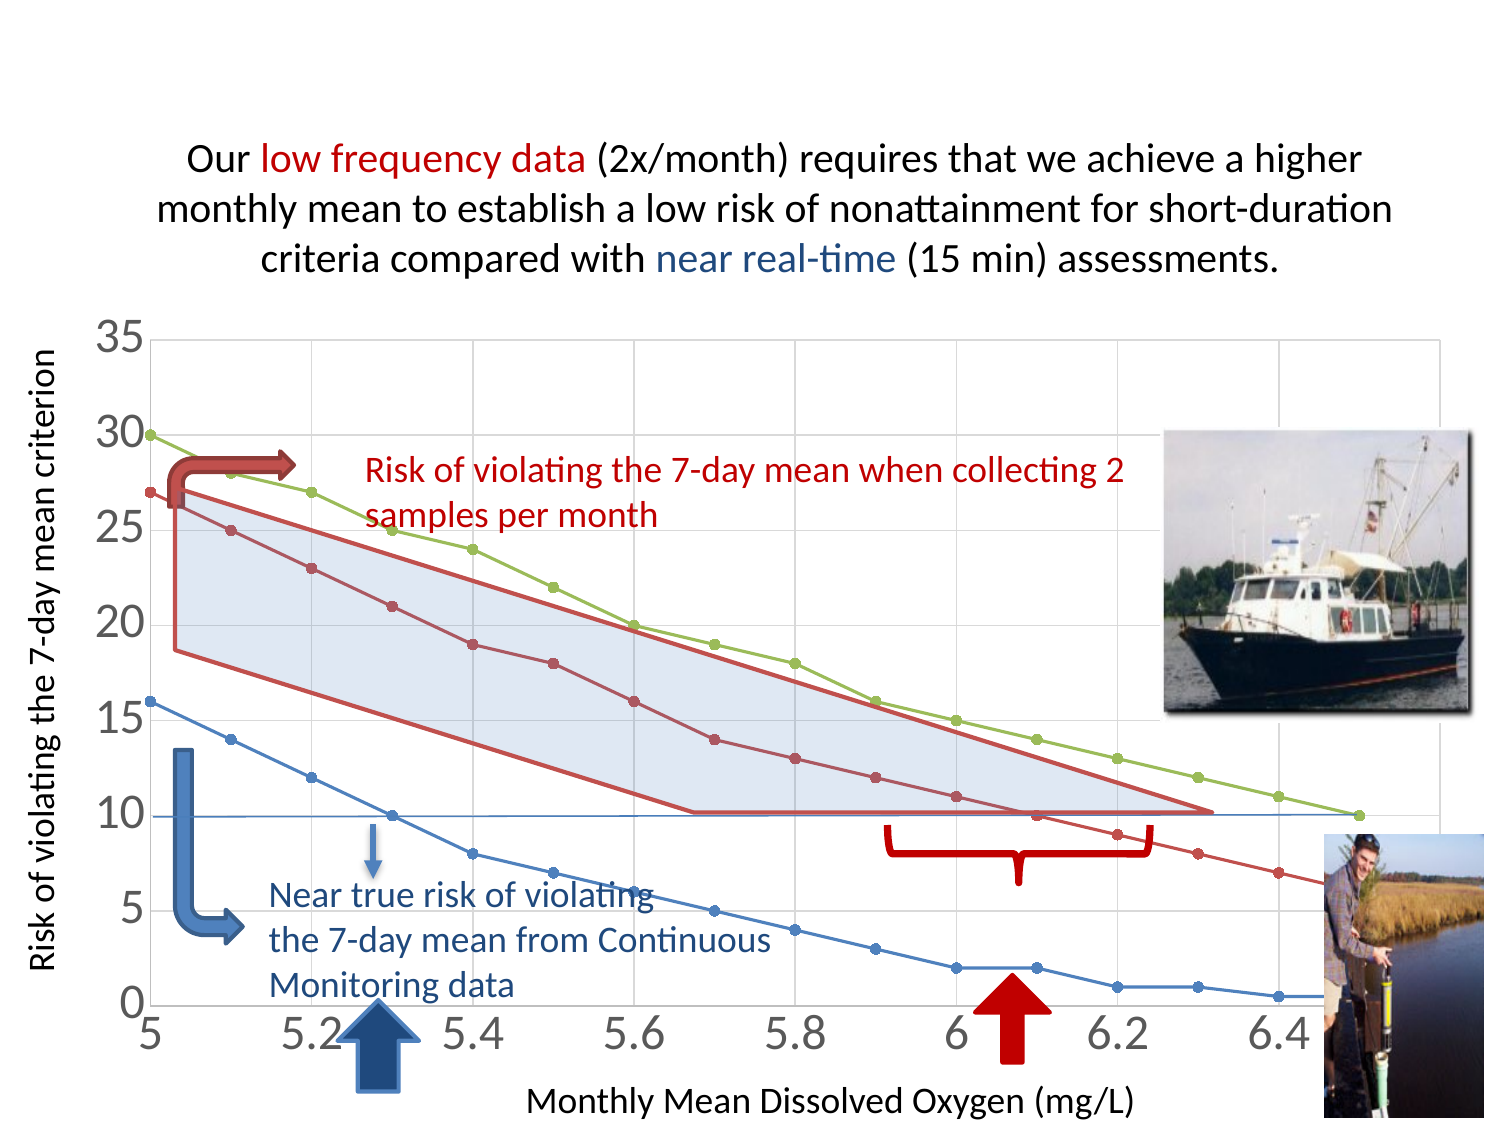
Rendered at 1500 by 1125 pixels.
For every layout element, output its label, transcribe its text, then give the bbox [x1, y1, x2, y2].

chart [65, 299, 1500, 1078]
title Our low frequency data (2x/month) requires that we achieve a higher monthly mean to establish a low risk of nonattainment for short-duration criteria compared with near real-time (15 min) assessments. [99, 112, 1450, 297]
picture [1324, 834, 1484, 1118]
text_box Monthly Mean Dissolved Oxygen (mg/L) [510, 1085, 1151, 1125]
picture [1160, 426, 1479, 723]
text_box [152, 814, 1358, 818]
text_box [355, 1085, 401, 1094]
text_box Risk of violating the 7-day mean criterion [9, 325, 60, 988]
